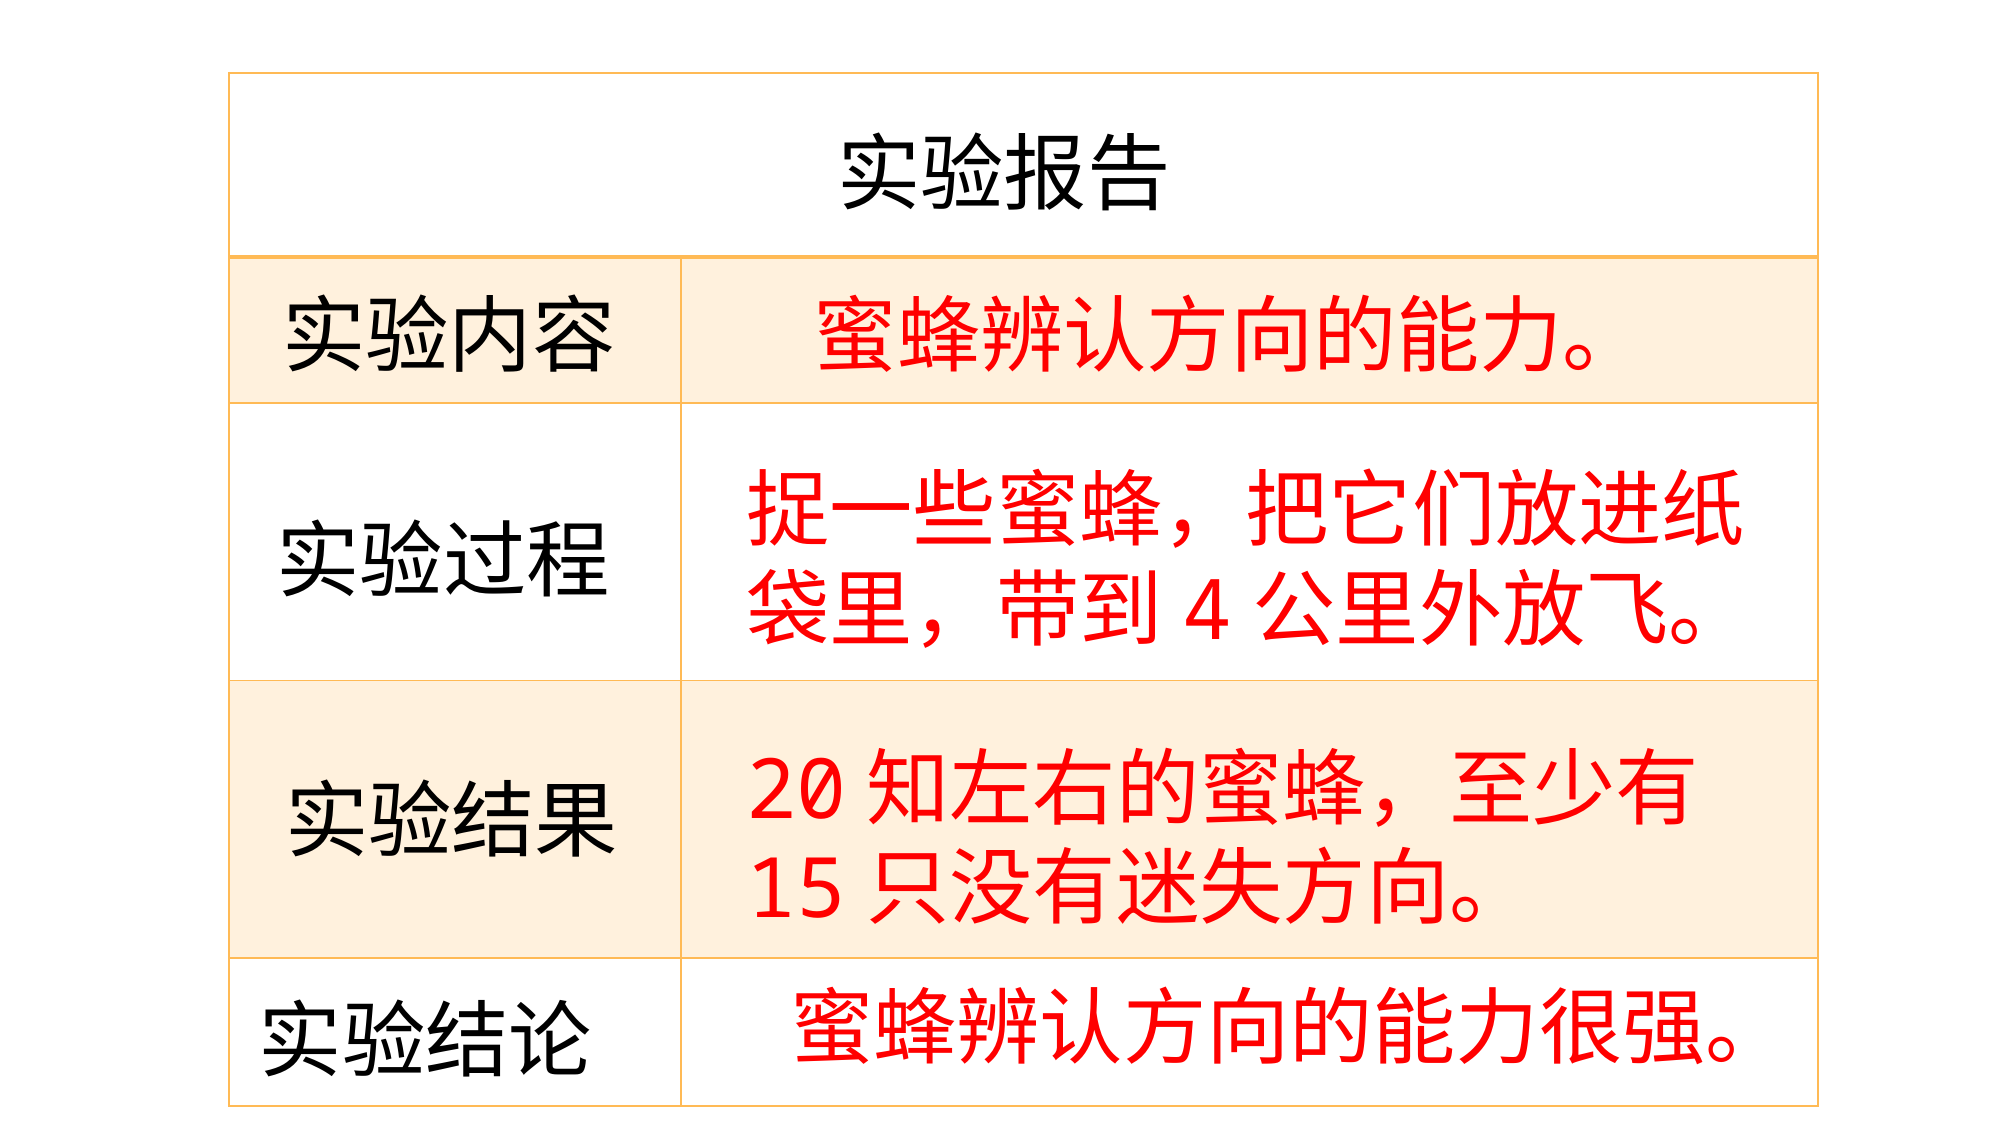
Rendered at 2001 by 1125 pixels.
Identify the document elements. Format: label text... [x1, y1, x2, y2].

text_box 蜜蜂辨认方向的能力很强。 [775, 967, 1756, 1082]
table_cell [682, 404, 1817, 680]
table_cell [682, 959, 1817, 1105]
text_box 20知左右的蜜蜂，至少有15只没有迷失方向。 [731, 727, 1774, 942]
text_box 实验结论 [244, 979, 634, 1095]
table_cell [230, 259, 680, 402]
text_box 蜜蜂辨认方向的能力。 [799, 274, 1638, 390]
text_box 实验结果 [270, 759, 661, 875]
table_header [230, 74, 1817, 255]
text_box 实验内容 [267, 274, 658, 390]
table_cell [682, 681, 1817, 957]
table_cell [230, 404, 680, 680]
table_cell [682, 259, 1817, 402]
table_cell [230, 681, 680, 957]
text_box 实验过程 [261, 499, 652, 615]
text_box 捉一些蜜蜂，把它们放进纸袋里，带到4公里外放飞。 [731, 449, 1774, 664]
text_box 实验报告 [822, 112, 1296, 228]
table_cell [230, 959, 680, 1105]
